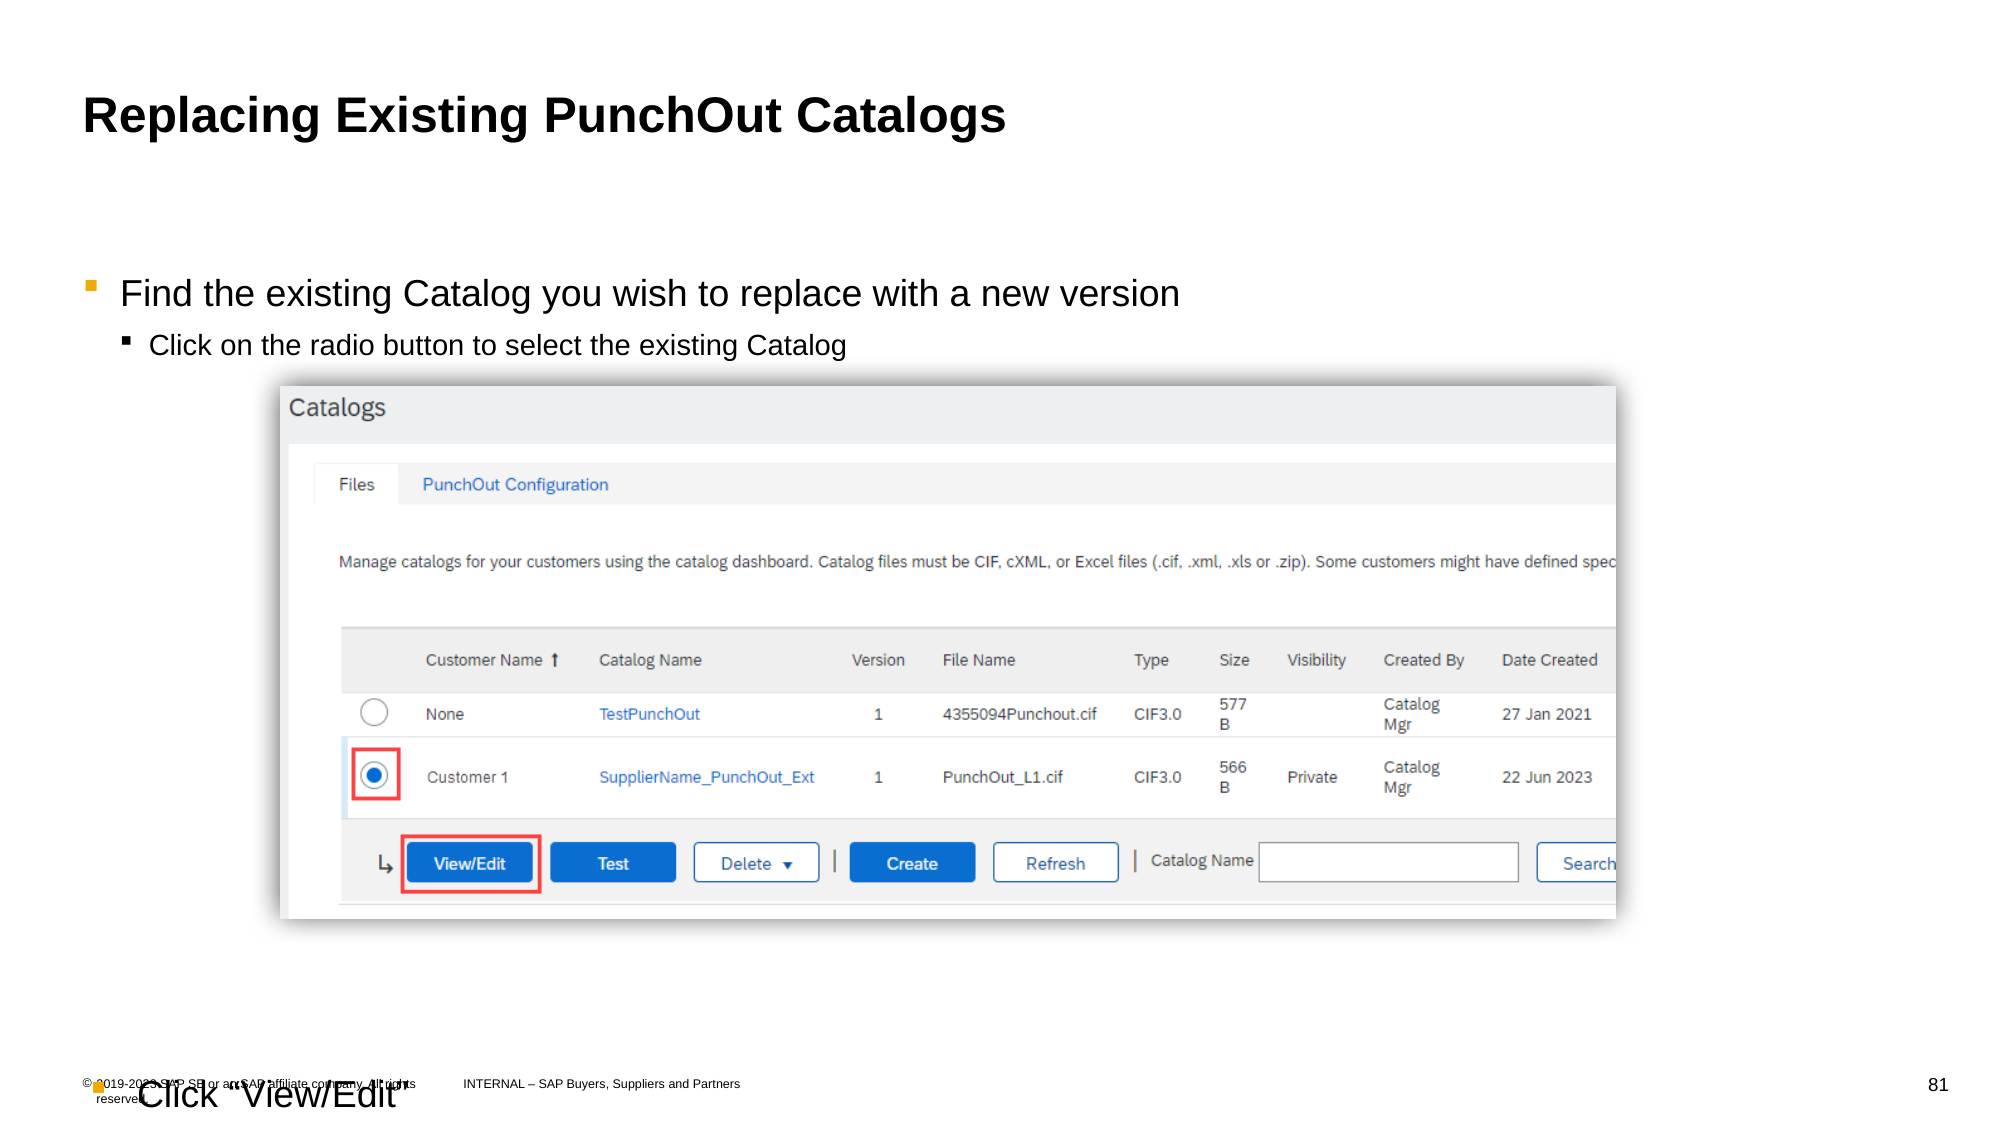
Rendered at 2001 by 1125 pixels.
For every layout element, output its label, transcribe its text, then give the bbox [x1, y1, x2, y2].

list Find the existing Catalog you wish to replace with a new version Click on the radio button to select the existing Catalog Click “View/Edit” [82, 265, 1918, 1040]
picture [280, 386, 1616, 919]
title Replacing Existing PunchOut Catalogs [82, 82, 1918, 144]
